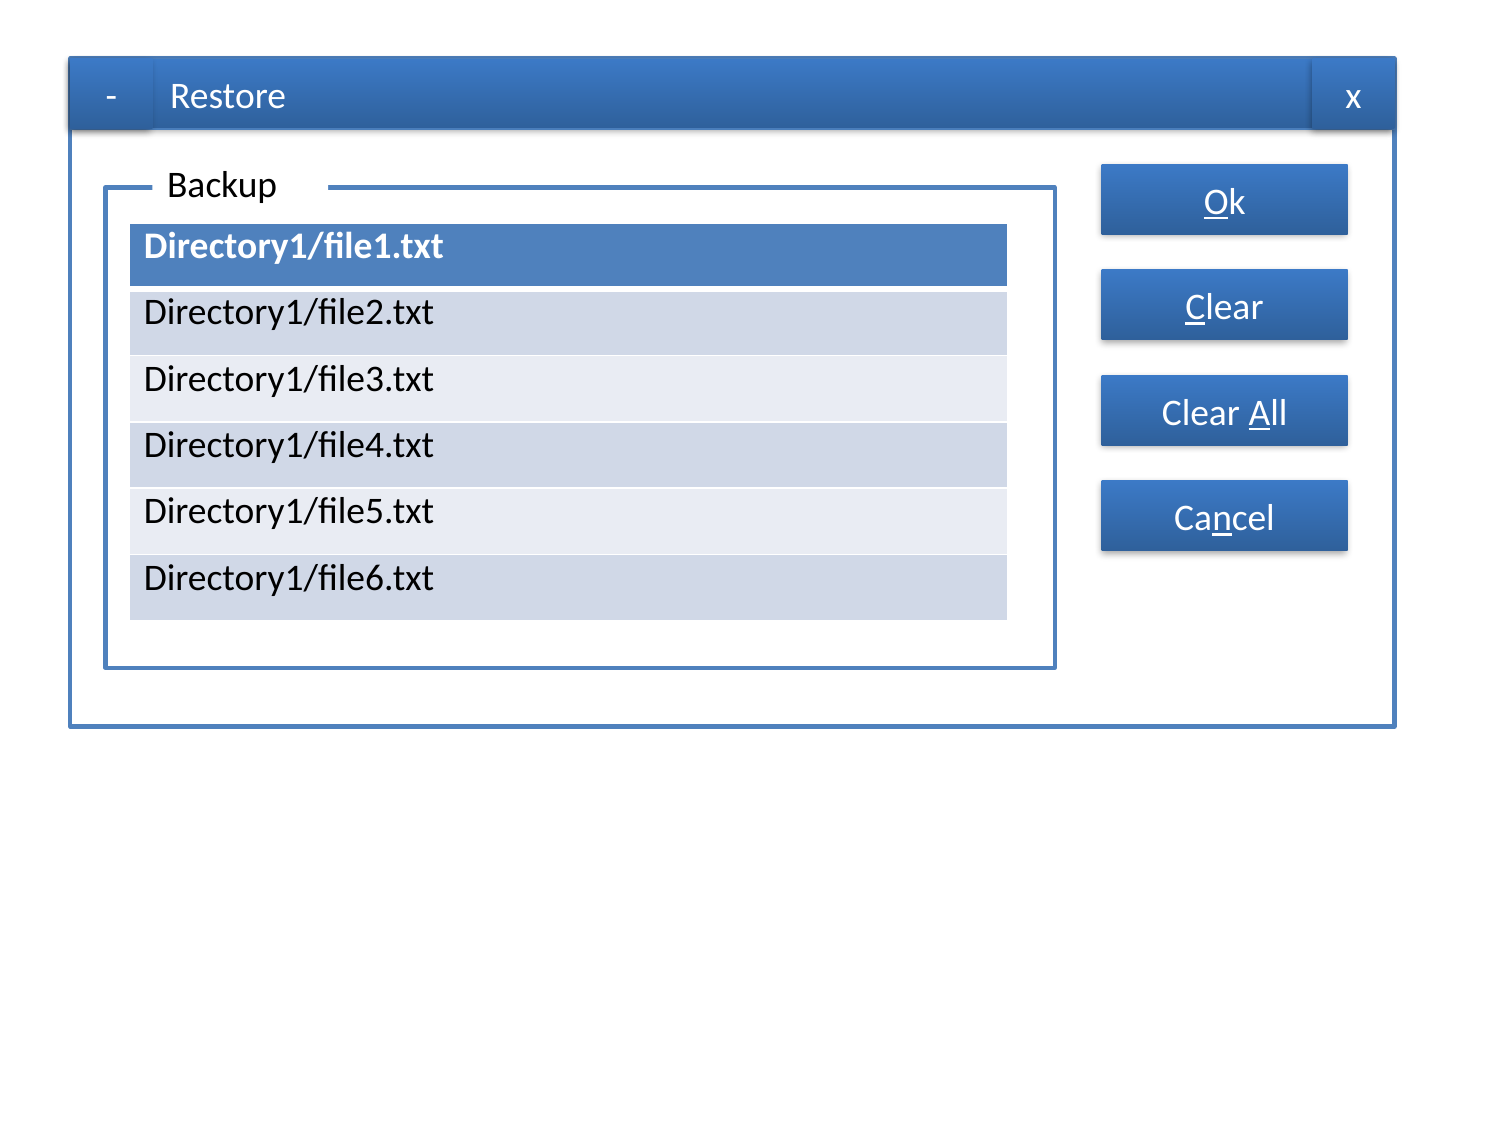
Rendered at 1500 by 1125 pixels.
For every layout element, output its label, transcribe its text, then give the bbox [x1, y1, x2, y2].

text_box Clear All [1101, 375, 1348, 446]
text_box Ok [1101, 164, 1348, 235]
table_cell Directory1/file5.txt [130, 489, 1007, 554]
text_box Restore [154, 58, 1310, 130]
table_cell Directory1/file4.txt [130, 423, 1007, 487]
text_box [68, 136, 1397, 729]
text_box Cancel [1101, 480, 1348, 551]
text_box Clear [1101, 269, 1348, 340]
table_cell Directory1/file2.txt [130, 292, 1007, 355]
text_box x [1312, 58, 1395, 129]
table_cell Directory1/file3.txt [130, 356, 1007, 421]
text_box Backup [152, 152, 329, 213]
table_header Directory1/file1.txt [130, 224, 1007, 286]
table_cell Directory1/file6.txt [130, 555, 1007, 620]
text_box [103, 185, 1057, 670]
text_box - [70, 58, 153, 129]
